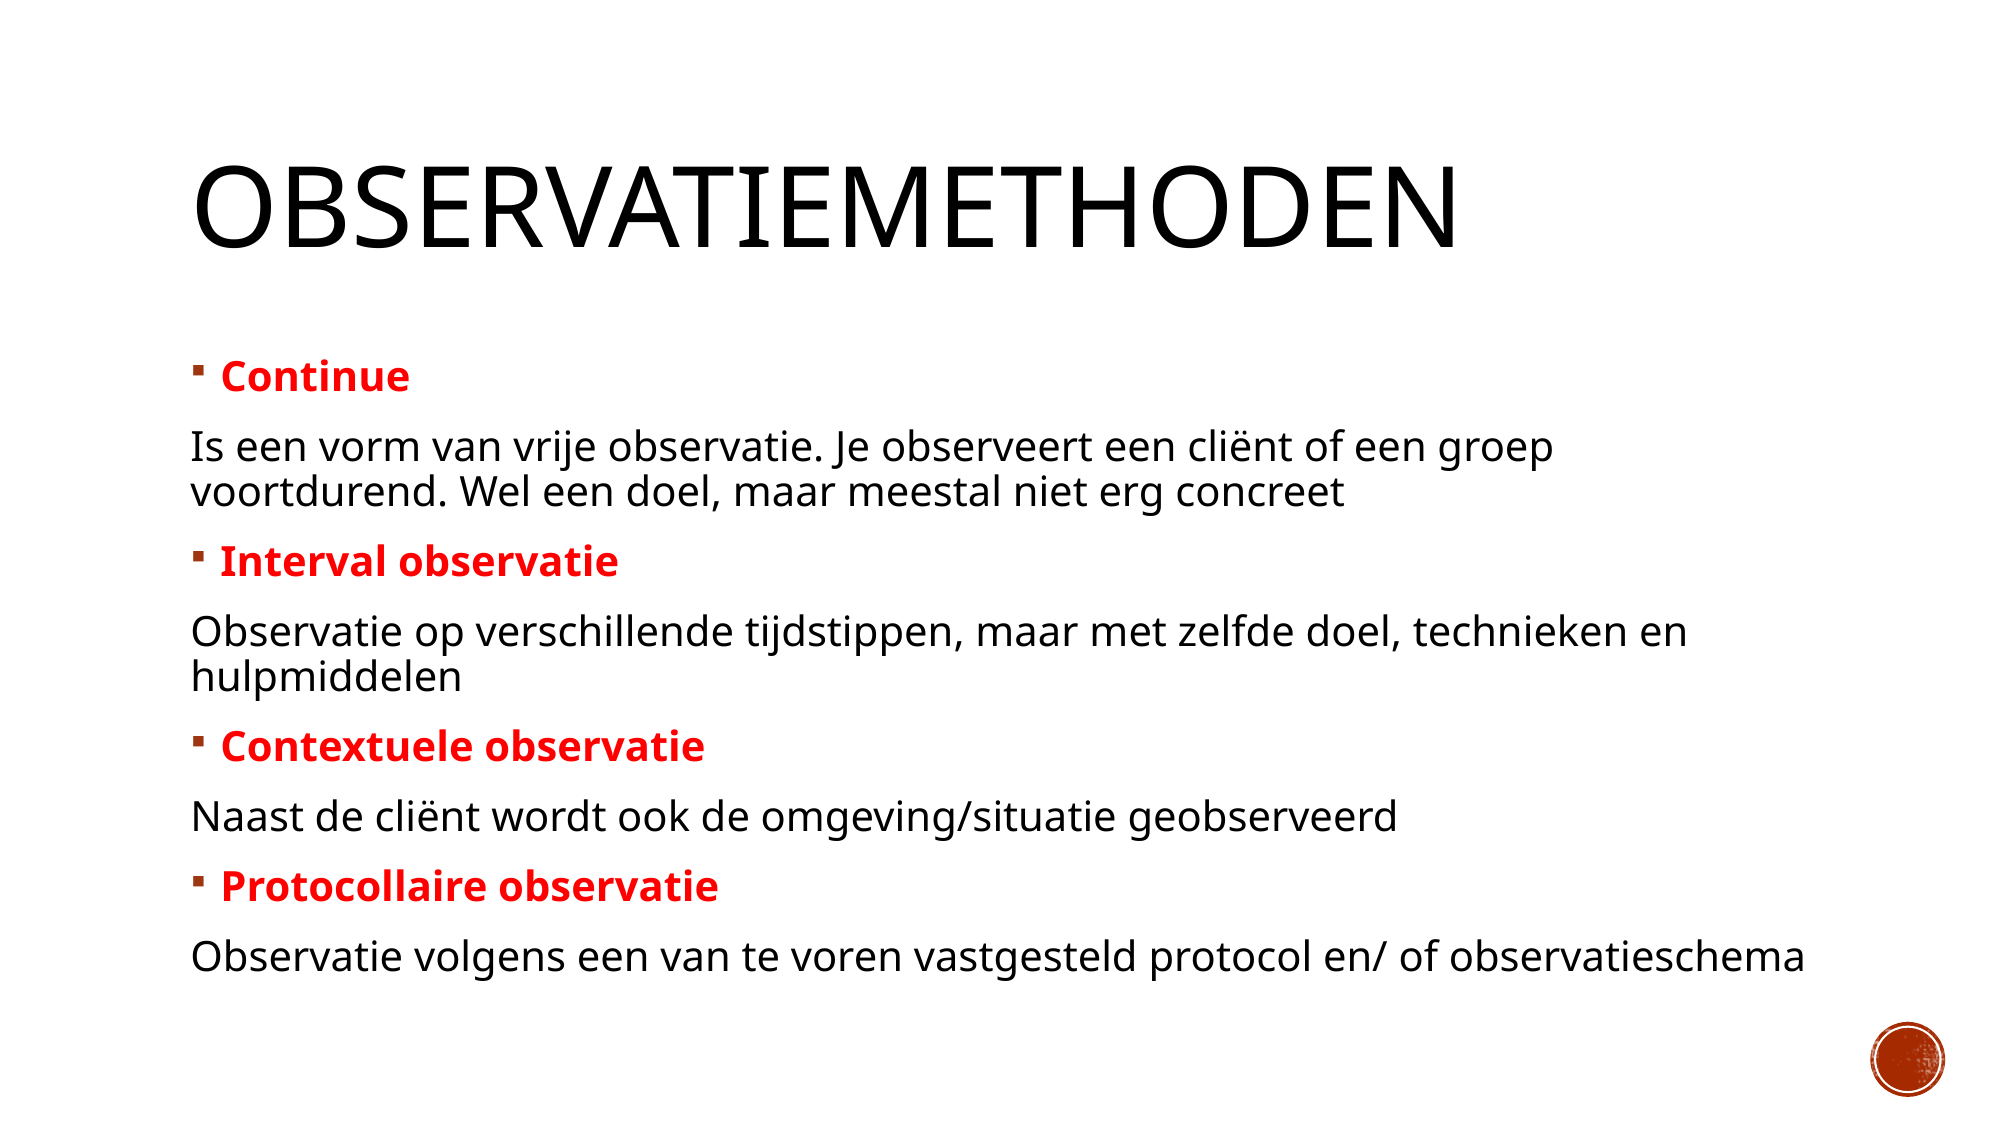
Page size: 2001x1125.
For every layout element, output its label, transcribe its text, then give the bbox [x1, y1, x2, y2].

title observatiemethoden [175, 79, 1826, 344]
list Continue Is een vorm van vrije observatie. Je observeert een cliënt of een groep voortdurend. Wel een doel, maar meestal niet erg concreet Interval observatie Observatie op verschillende tijdstippen, maar met zelfde doel, technieken en hulpmiddelen Contextuele observatie Naast de cliënt wordt ook de omgeving/situatie geobserveerd Protocollaire observatie Observatie volgens een van te voren vastgesteld protocol en/ of observatieschema [175, 348, 1826, 1013]
